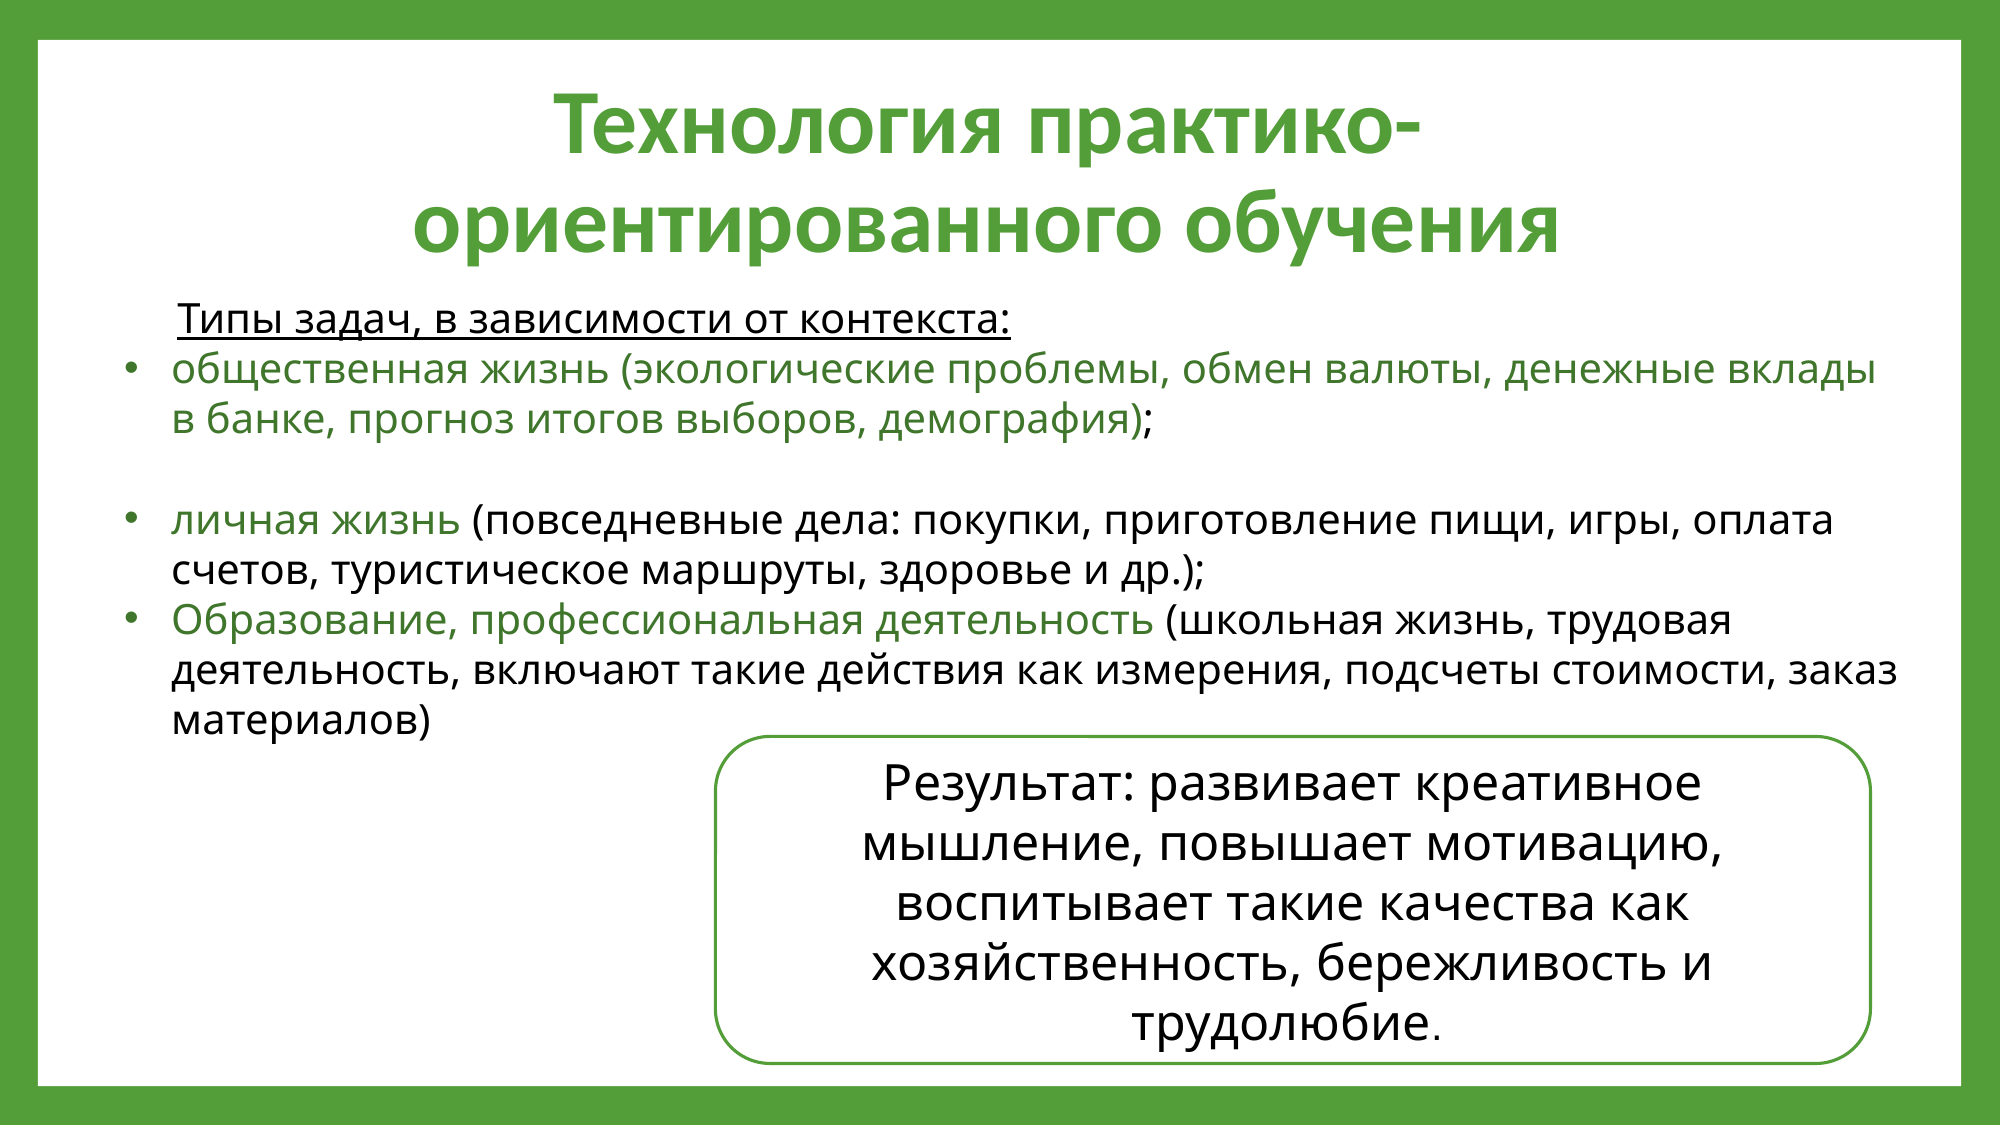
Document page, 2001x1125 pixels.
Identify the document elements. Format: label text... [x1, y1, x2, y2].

text_box Типы задач, в зависимости от контекста: общественная жизнь (экологические проблемы, обмен валюты, денежные вклады в банке, прогноз итогов выборов, демография); личная жизнь (повседневные дела: покупки, приготовление пищи, игры, оплата счетов, туристическое маршруты, здоровье и др.); Образование, профессиональная деятельность (школьная жизнь, трудовая деятельность, включают такие действия как измерения, подсчеты стоимости, заказ материалов) [109, 284, 1920, 800]
title Технология практико-ориентированного обучения [178, 62, 1799, 284]
text_box Результат: развивает креативное мышление, повышает мотивацию, воспитывает такие качества как хозяйственность, бережливость и трудолюбие. [713, 734, 1873, 1066]
